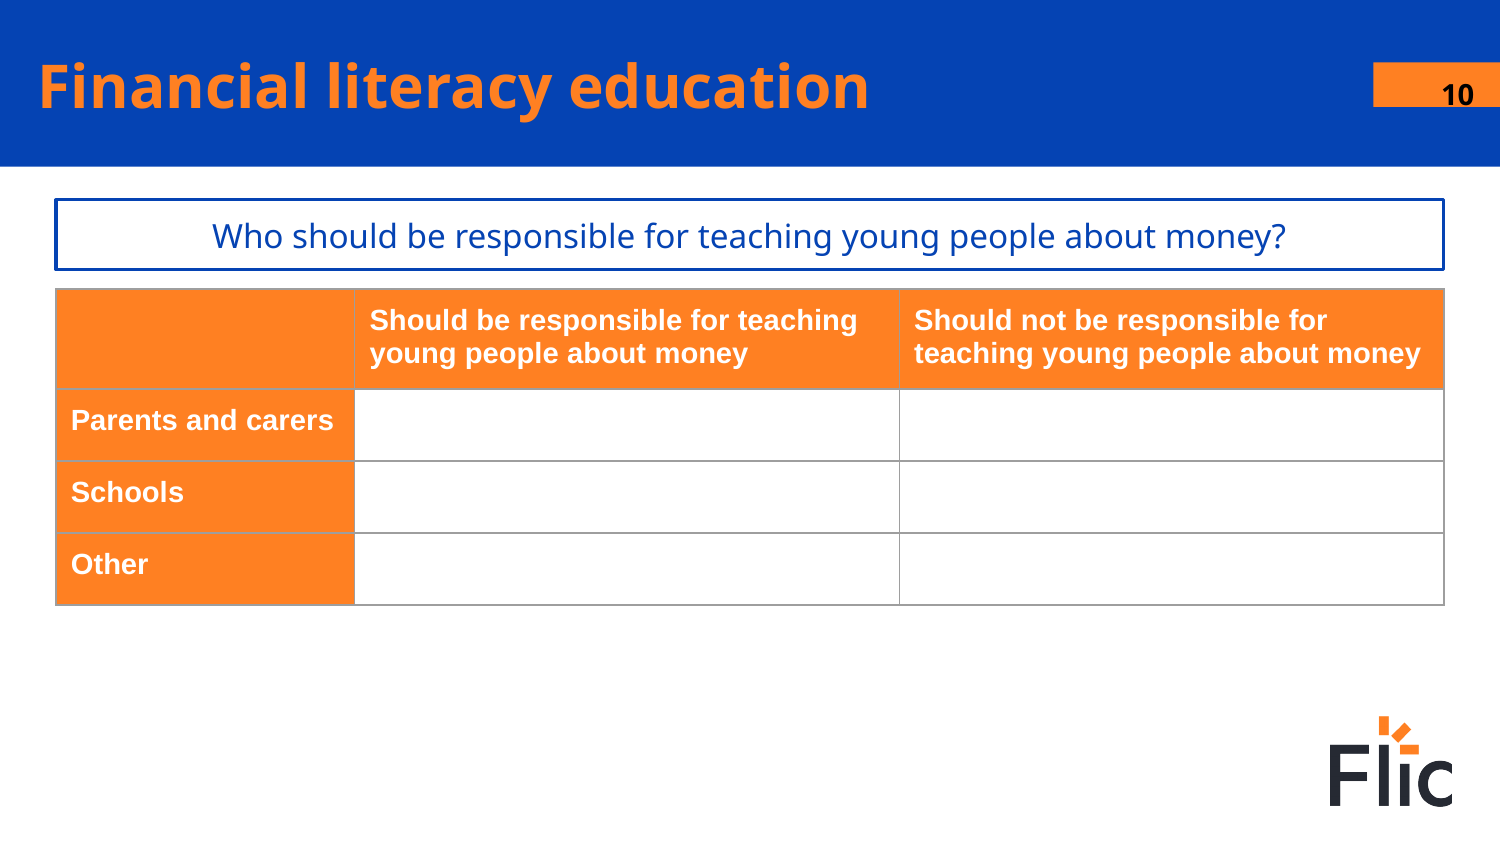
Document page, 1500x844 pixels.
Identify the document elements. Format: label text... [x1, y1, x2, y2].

table_cell Parents and carers [57, 390, 354, 460]
table_cell [900, 534, 1443, 604]
text_box Financial literacy education [22, 41, 1351, 127]
table_cell [355, 462, 899, 532]
table_cell Other [57, 534, 354, 604]
table_cell [900, 462, 1443, 532]
table_header Should be responsible for teaching young people about money [355, 290, 899, 388]
table_cell [355, 534, 899, 604]
table_header Should not be responsible for teaching young people about money [900, 290, 1443, 388]
table_cell [900, 390, 1443, 460]
text_box Who should be responsible for teaching young people about money? [55, 199, 1444, 270]
table_header [57, 290, 354, 388]
table_cell [355, 390, 899, 460]
text_box 10 [1426, 61, 1500, 101]
table_cell Schools [57, 462, 354, 532]
picture [1330, 716, 1452, 807]
